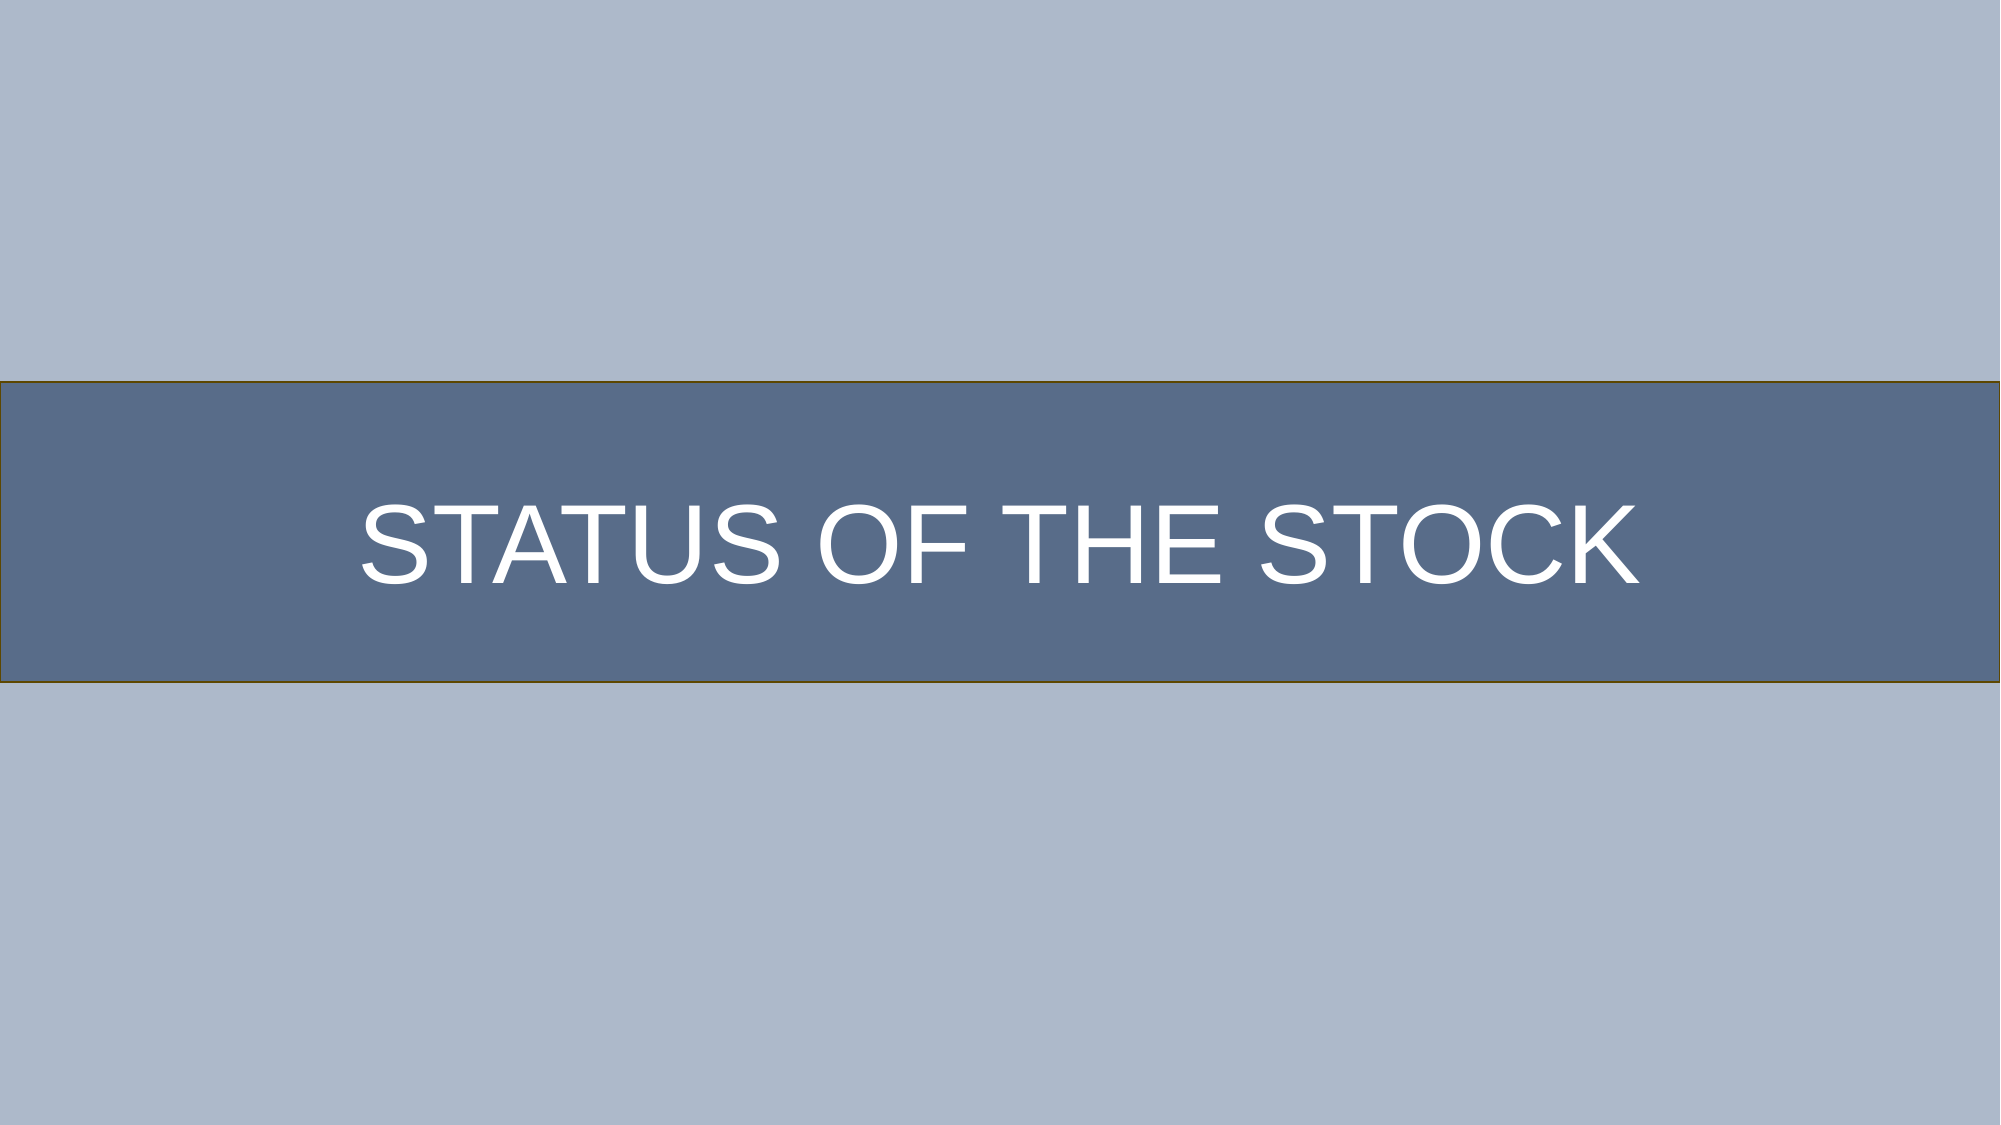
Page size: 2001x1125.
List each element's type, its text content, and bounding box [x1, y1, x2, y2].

text_box [0, 381, 2000, 683]
title Status of The Stock [236, 411, 1764, 682]
